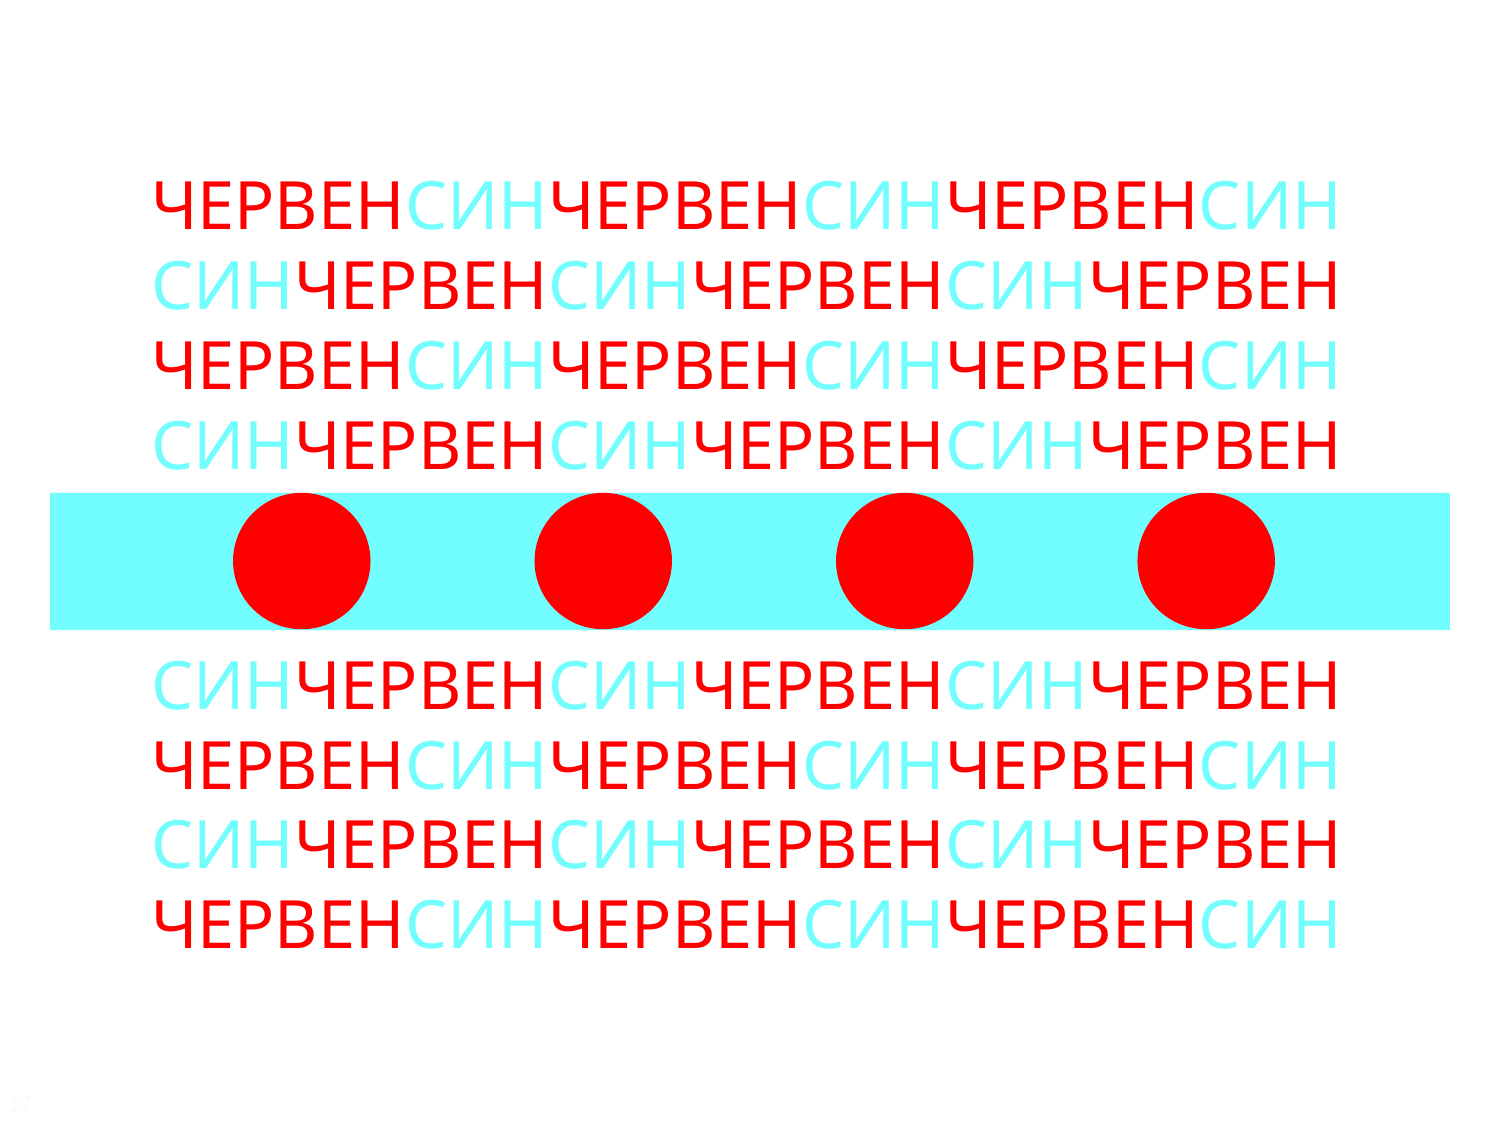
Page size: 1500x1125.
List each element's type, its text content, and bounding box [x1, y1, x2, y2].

text_box [309, 491, 596, 632]
text_box [230, 490, 373, 632]
text_box [610, 491, 898, 632]
text_box [833, 490, 976, 632]
text_box [1213, 491, 1452, 632]
text_box [532, 490, 675, 632]
text_box ЧЕРВЕНСИНЧЕРВЕНСИНЧЕРВЕНСИН СИНЧЕРВЕНСИНЧЕРВЕНСИНЧЕРВЕН ЧЕРВЕНСИНЧЕРВЕНСИНЧЕРВЕНСИН СИНЧЕРВЕНСИНЧЕРВЕНСИНЧЕРВЕН СИНЧЕРВЕНСИНЧЕРВЕНСИНЧЕРВЕН ЧЕРВЕНСИНЧЕРВЕНСИНЧЕРВЕНСИН СИНЧЕРВЕНСИНЧЕРВЕНСИНЧЕРВЕН ЧЕРВЕНСИНЧЕРВЕНСИНЧЕРВЕНСИН [136, 632, 1357, 970]
text_box [1135, 490, 1278, 632]
text_box [48, 491, 295, 632]
text_box ЧЕРВЕНСИНЧЕРВЕНСИНЧЕРВЕНСИН СИНЧЕРВЕНСИНЧЕРВЕНСИНЧЕРВЕН ЧЕРВЕНСИНЧЕРВЕНСИНЧЕРВЕНСИН СИНЧЕРВЕНСИНЧЕРВЕНСИНЧЕРВЕН СИНЧЕРВЕНСИНЧЕРВЕНСИНЧЕРВЕН ЧЕРВЕНСИНЧЕРВЕНСИНЧЕРВЕНСИН СИНЧЕРВЕНСИНЧЕРВЕНСИНЧЕРВЕН ЧЕРВЕНСИНЧЕРВЕНСИНЧЕРВЕНСИН [136, 155, 1357, 491]
text_box [912, 491, 1199, 632]
